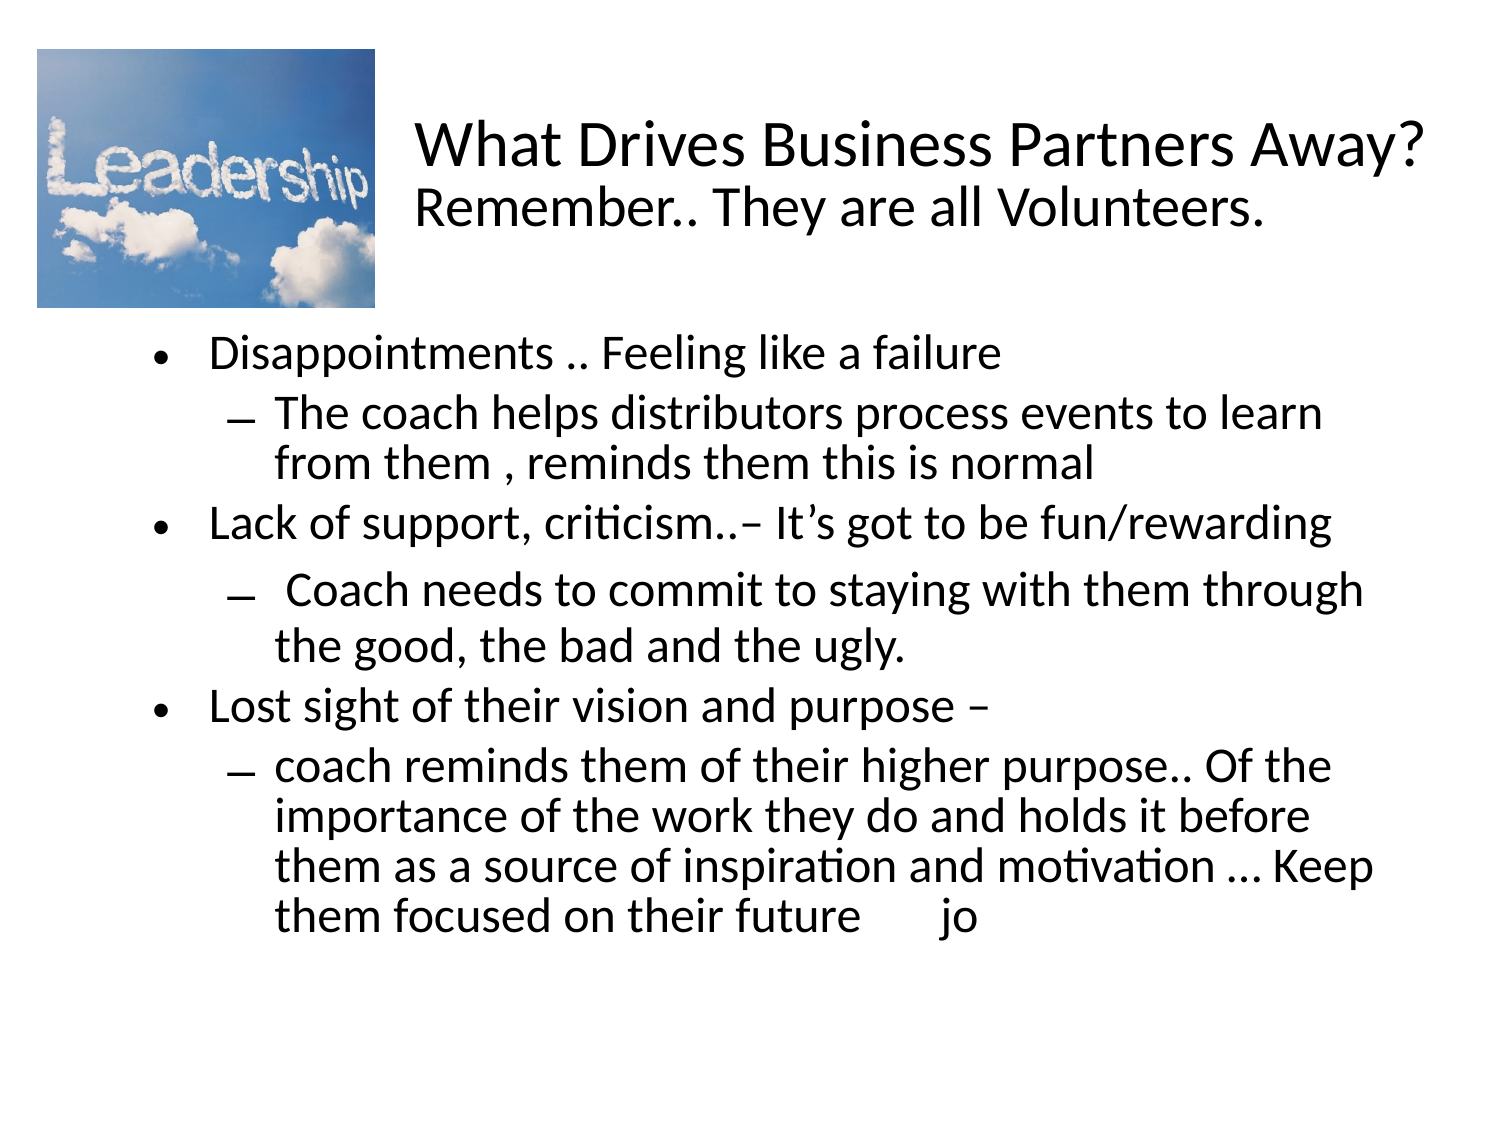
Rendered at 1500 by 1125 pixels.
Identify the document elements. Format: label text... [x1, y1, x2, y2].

list Disappointments .. Feeling like a failure The coach helps distributors process events to learn from them , reminds them this is normal Lack of support, criticism..– It’s got to be fun/rewarding Coach needs to commit to staying with them through the good, the bad and the ugly. Lost sight of their vision and purpose – coach reminds them of their higher purpose.. Of the importance of the work they do and holds it before them as a source of inspiration and motivation … Keep them focused on their future jo [137, 324, 1413, 1088]
title What Drives Business Partners Away? Remember.. They are all Volunteers. [399, 45, 1450, 313]
picture [37, 49, 376, 308]
